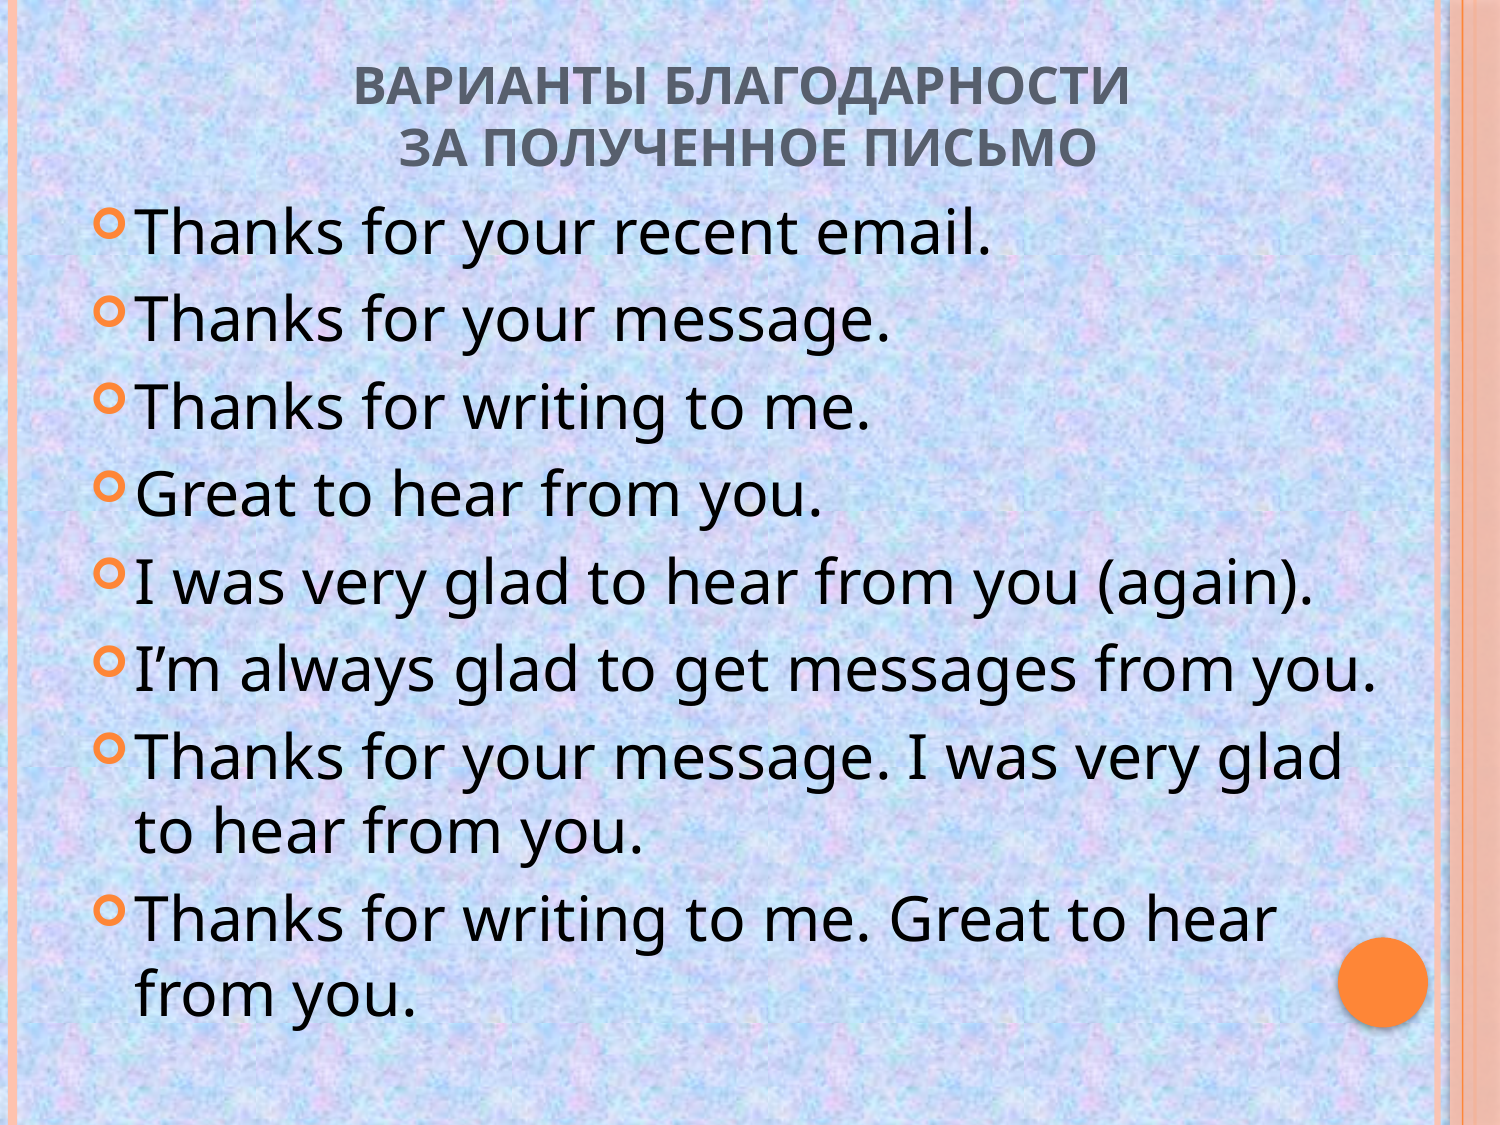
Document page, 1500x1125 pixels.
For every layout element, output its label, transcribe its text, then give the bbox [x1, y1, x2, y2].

picture [1441, 0, 1449, 1125]
picture [18, 0, 1434, 1125]
list Thanks for your recent email. Thanks for your message. Thanks for writing to me. Great to hear from you. I was very glad to hear from you (again). I’m always glad to get messages from you. Thanks for your message. I was very glad to hear from you. Thanks for writing to me. Great to hear from you. [75, 184, 1424, 1062]
picture [0, 0, 7, 1125]
title Варианты благодарности за полученное письмо [75, 45, 1424, 184]
